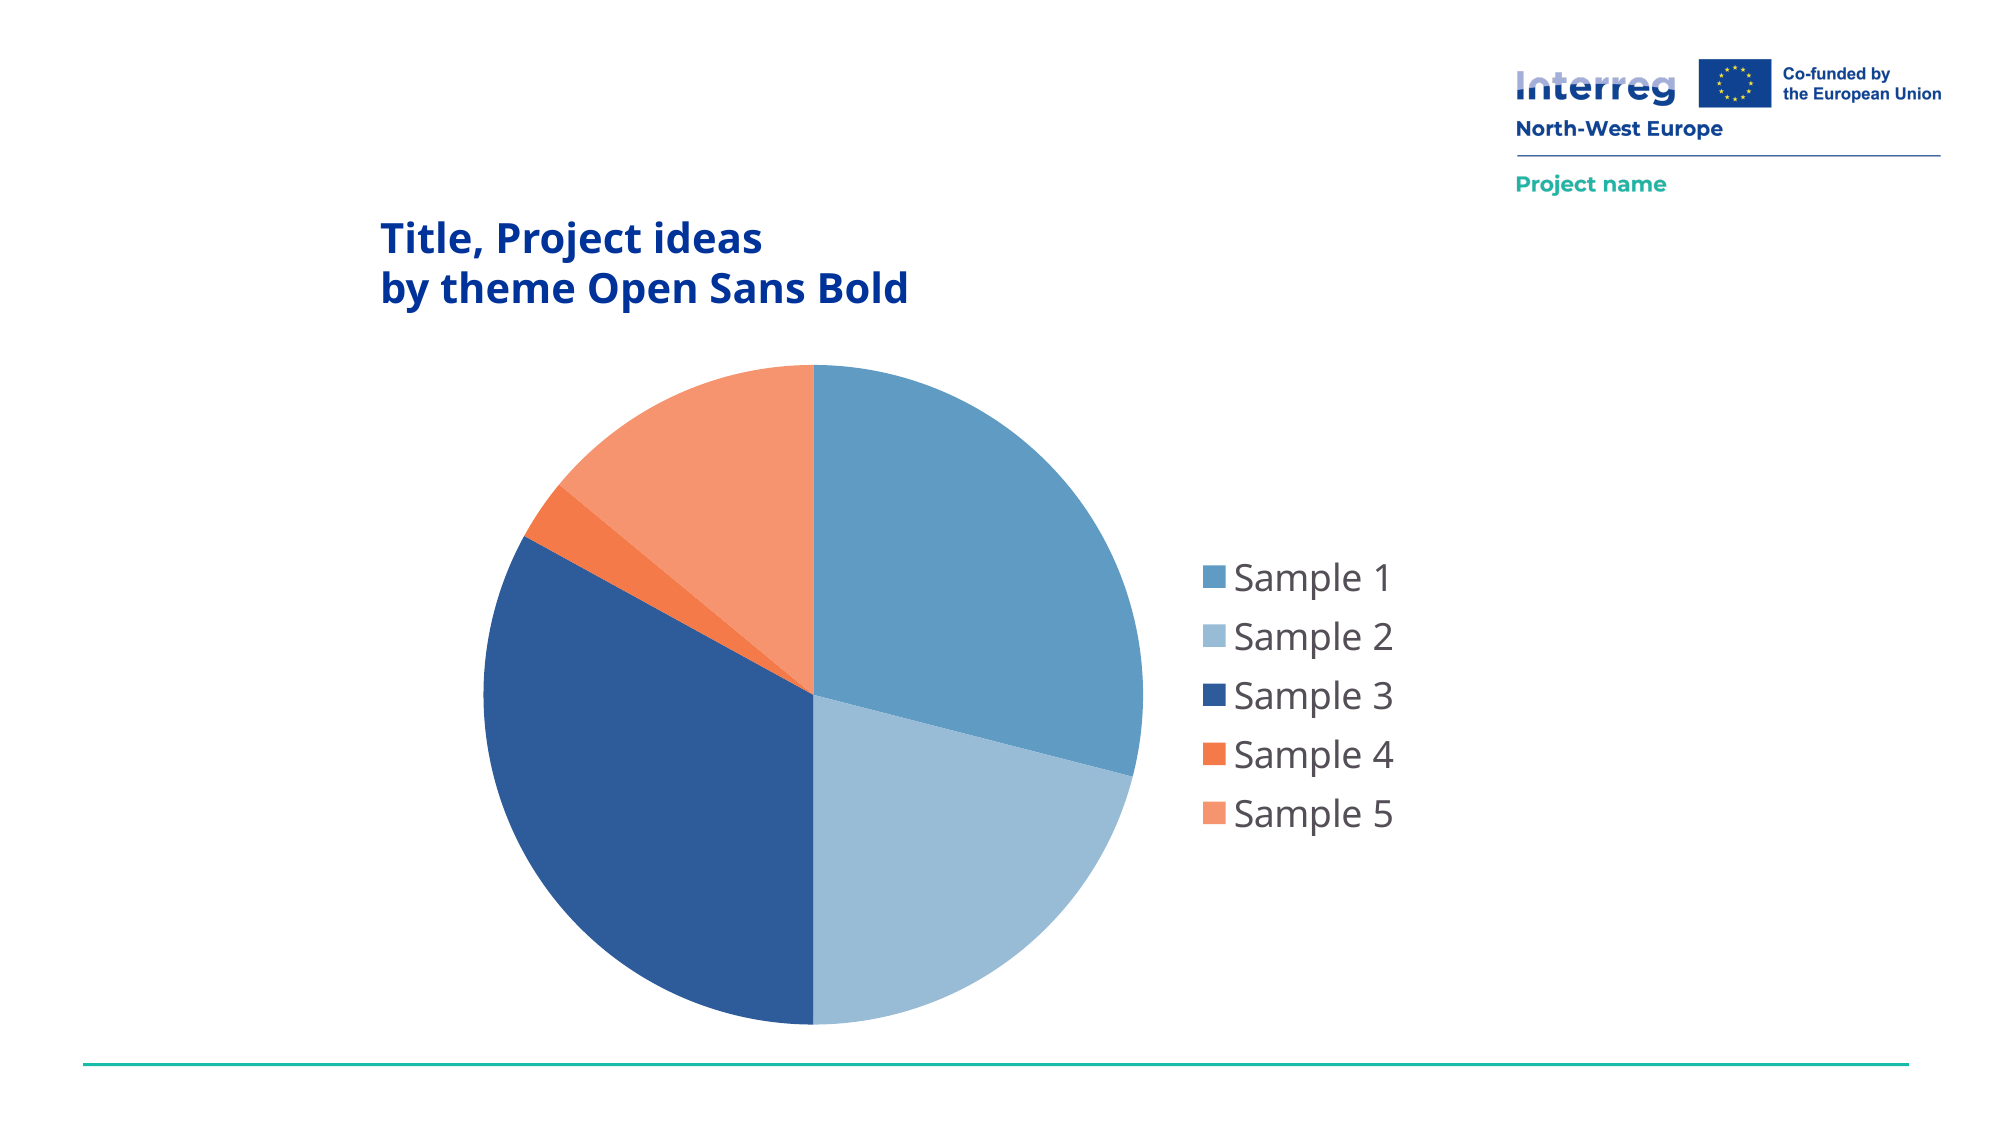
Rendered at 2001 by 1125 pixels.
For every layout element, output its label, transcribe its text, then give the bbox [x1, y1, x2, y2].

text_box Title, Project ideas by theme Open Sans Bold [365, 204, 1109, 352]
picture [1458, 0, 2000, 251]
chart [435, 351, 1420, 1039]
